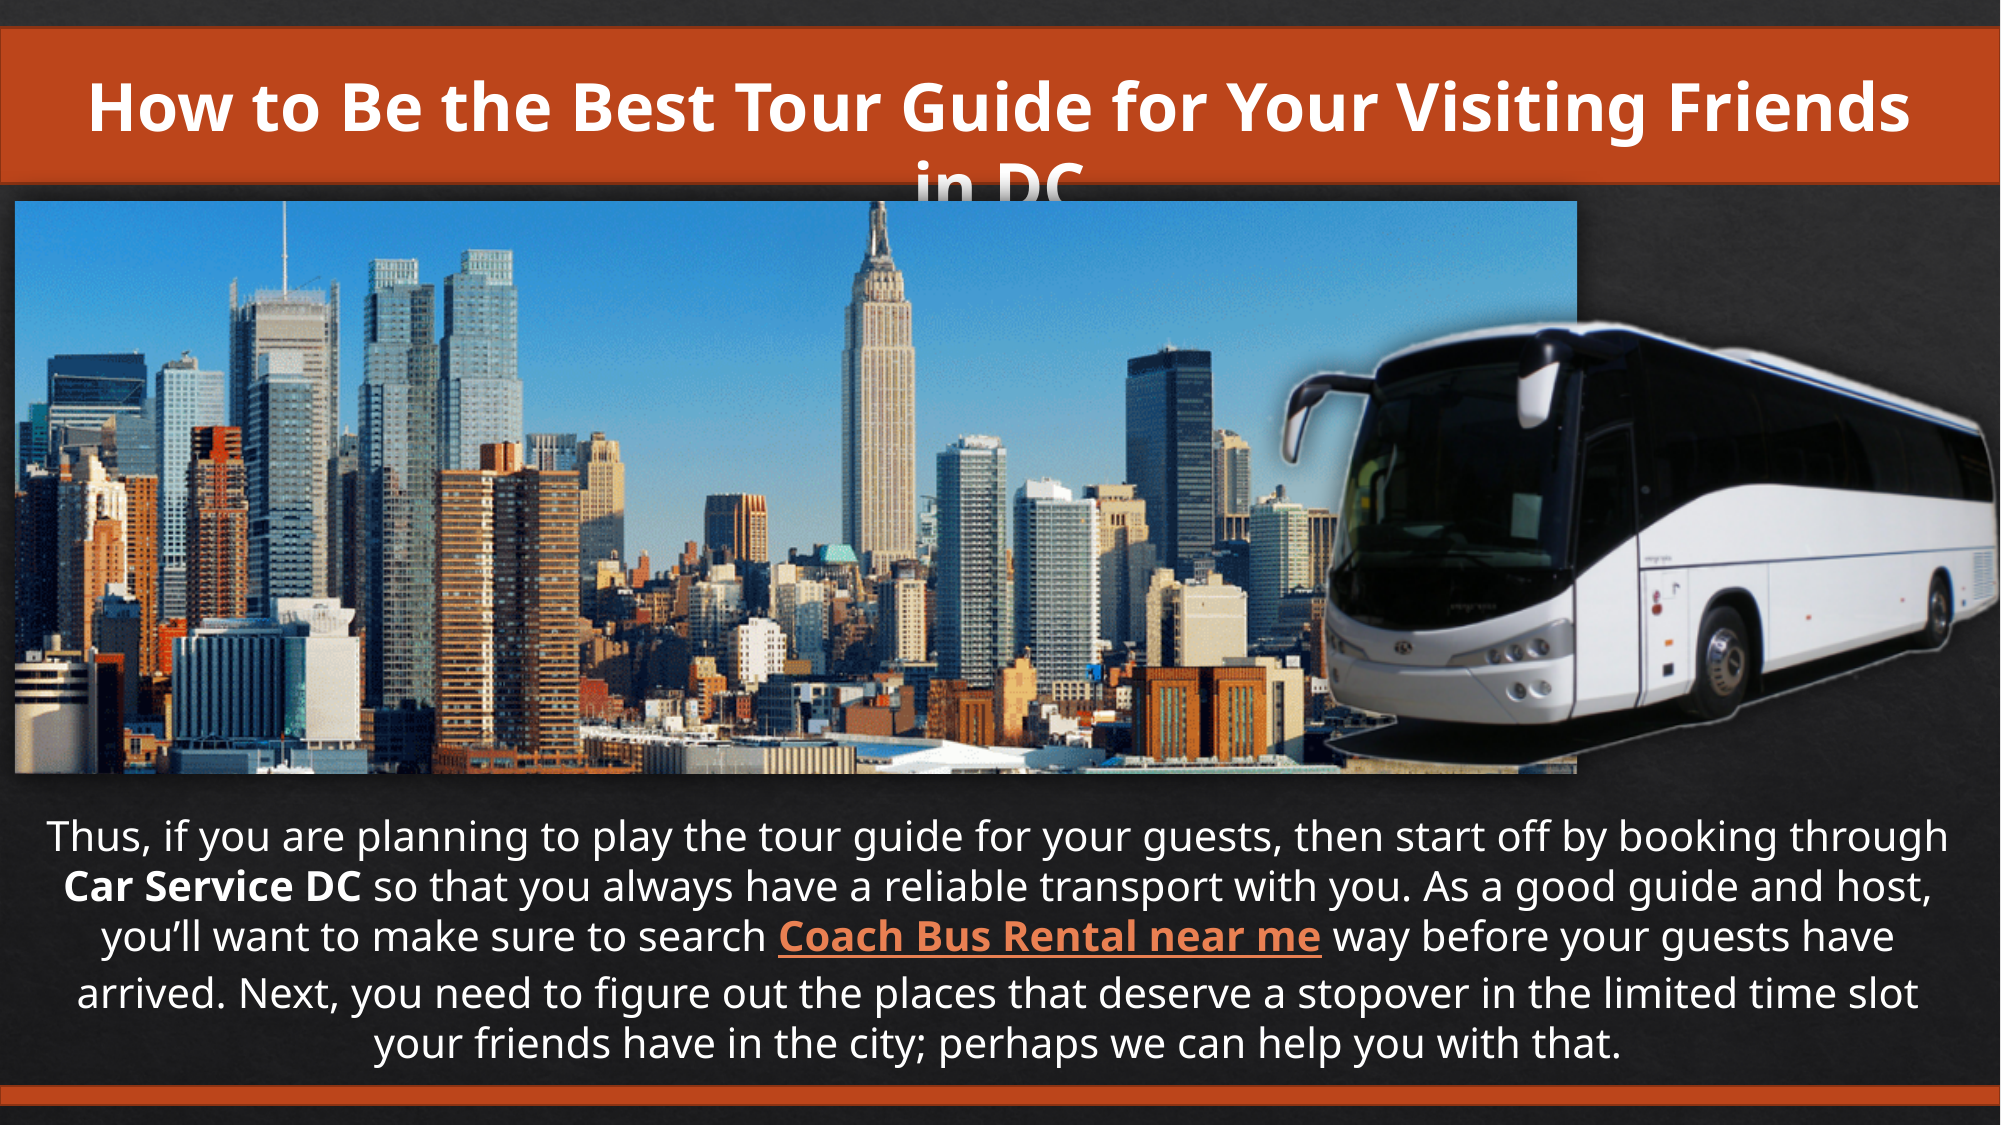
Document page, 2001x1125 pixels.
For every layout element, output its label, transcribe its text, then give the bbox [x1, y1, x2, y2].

text_box Thus, if you are planning to play the tour guide for your guests, then start off by booking through Car Service DC so that you always have a reliable transport with you. As a good guide and host, you’ll want to make sure to search Coach Bus Rental near me way before your guests have arrived. Next, you need to figure out the places that deserve a stopover in the limited time slot your friends have in the city; perhaps we can help you with that. [14, 802, 1982, 1075]
picture [14, 200, 2000, 783]
text_box [0, 1085, 2000, 1106]
text_box [0, 26, 2000, 185]
text_box How to Be the Best Tour Guide for Your Visiting Friends in DC [51, 57, 1949, 233]
